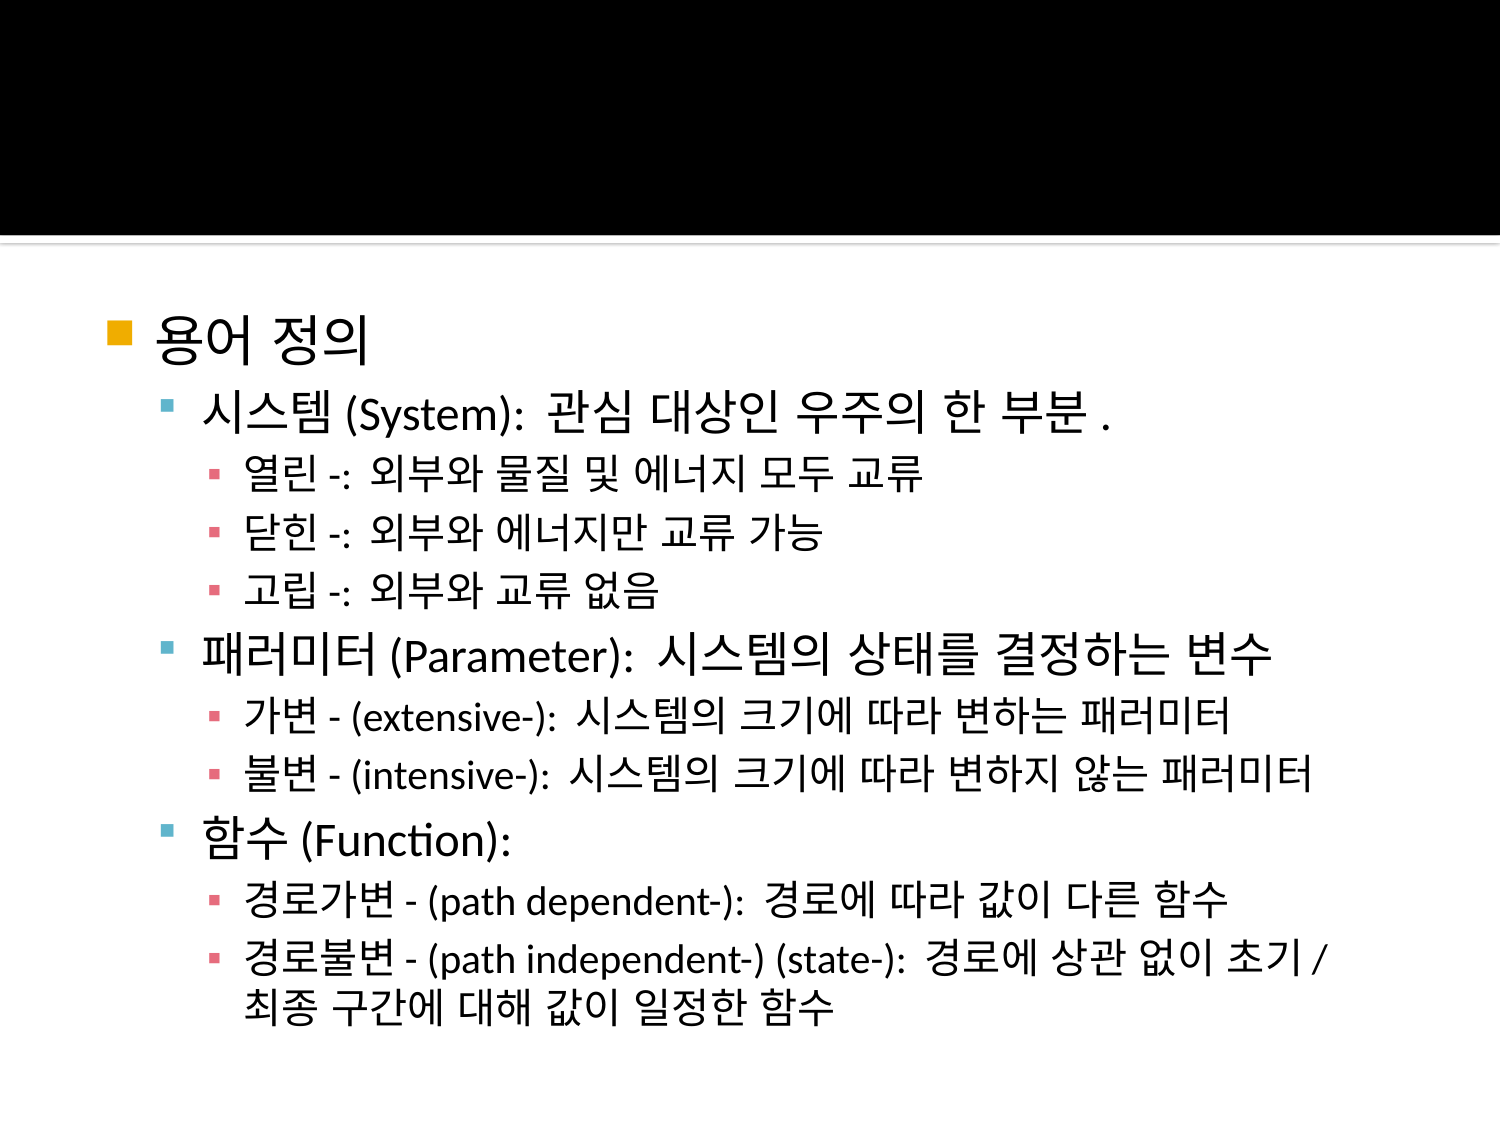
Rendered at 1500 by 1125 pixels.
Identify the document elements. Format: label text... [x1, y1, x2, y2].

list 용어 정의 시스템(System): 관심 대상인 우주의 한 부분. 열린-: 외부와 물질 및 에너지 모두 교류 닫힌-: 외부와 에너지만 교류 가능 고립-: 외부와 교류 없음 패러미터(Parameter): 시스템의 상태를 결정하는 변수 가변- (extensive-): 시스템의 크기에 따라 변하는 패러미터 불변- (intensive-): 시스템의 크기에 따라 변하지 않는 패러미터 함수(Function): 경로가변- (path dependent-): 경로에 따라 값이 다른 함수 경로불변- (path independent-) (state-): 경로에 상관 없이 초기/최종 구간에 대해 값이 일정한 함수 [75, 291, 1425, 1050]
